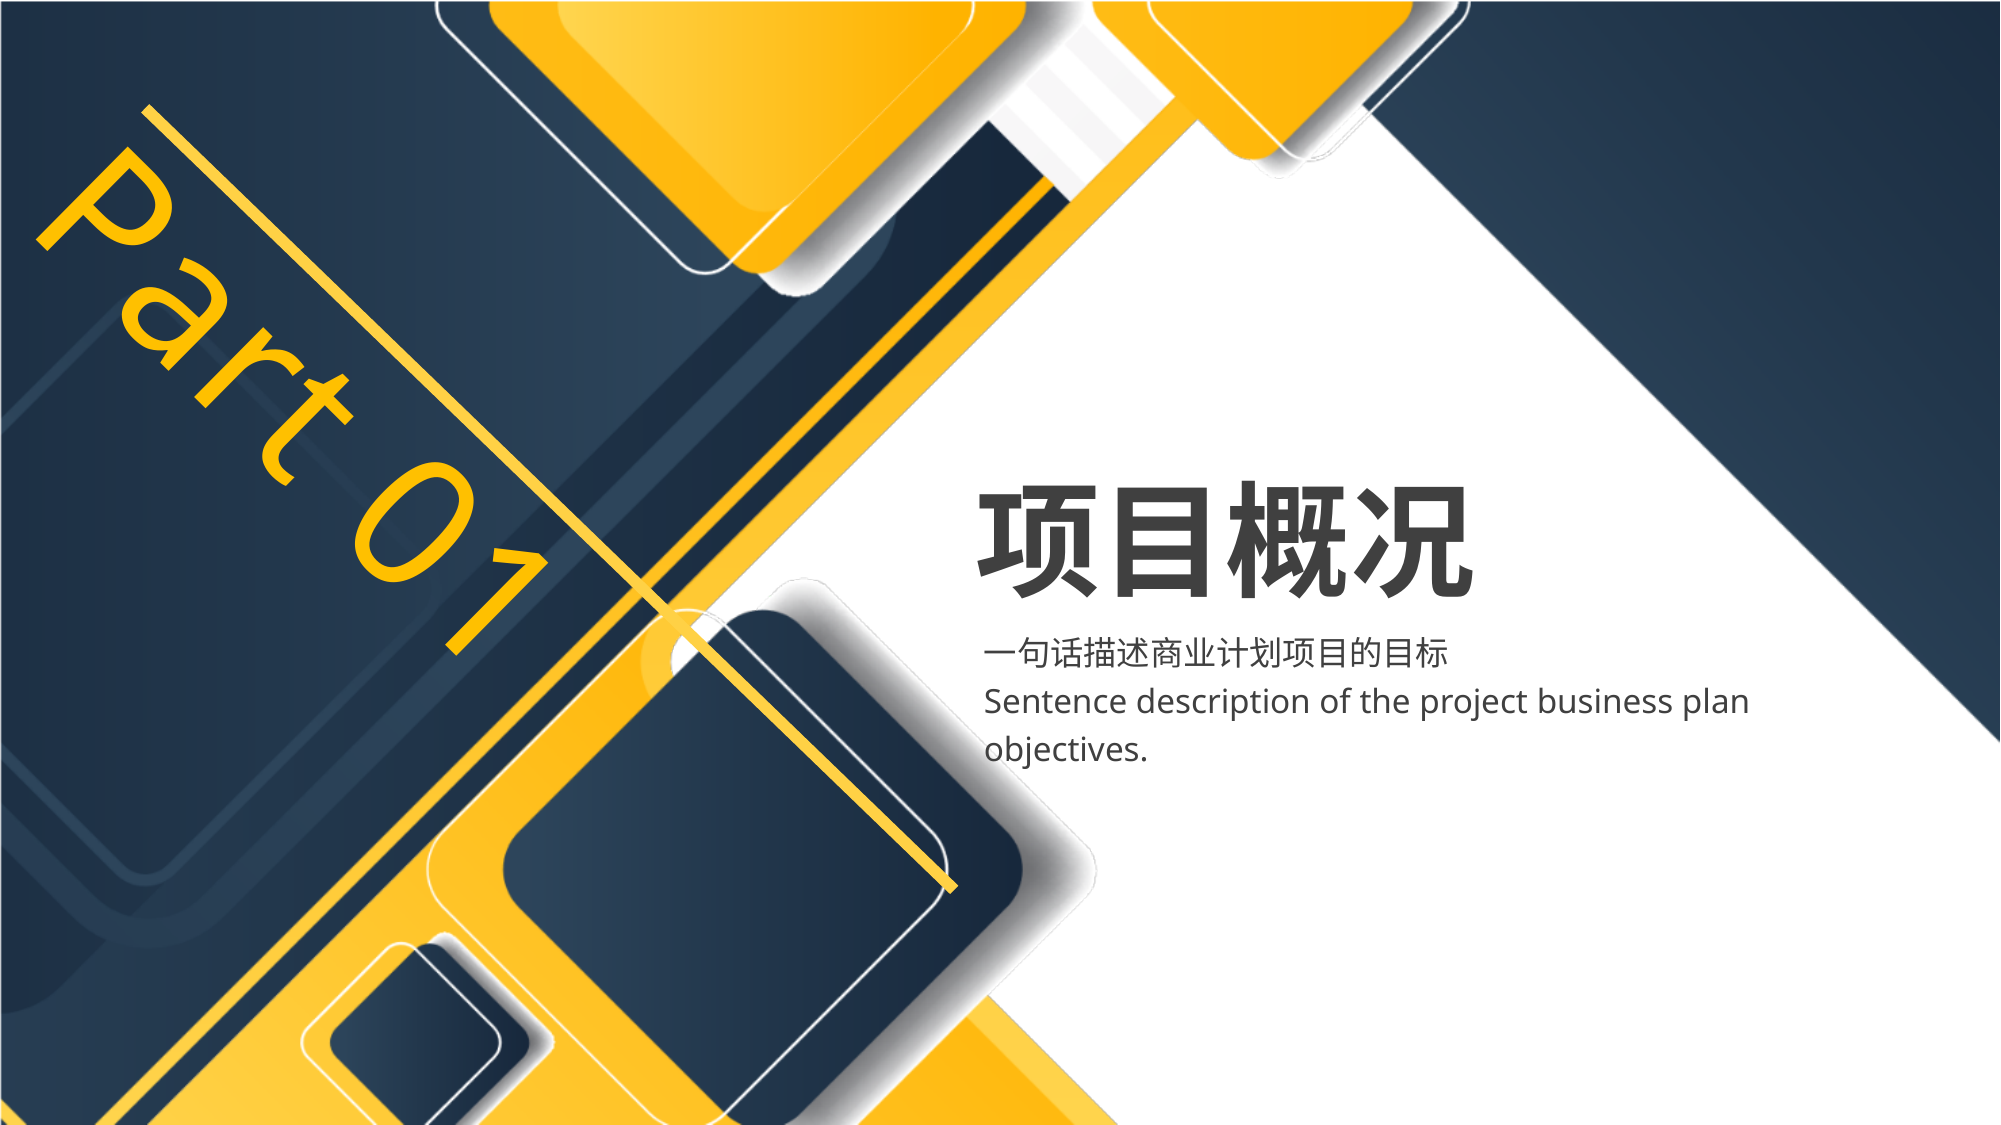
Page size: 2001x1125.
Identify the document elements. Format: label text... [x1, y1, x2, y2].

text_box Part 01 [0, 69, 437, 700]
picture [3, 0, 2000, 1125]
text_box [141, 104, 437, 399]
text_box 一句话描述商业计划项目的目标 Sentence description of the project business plan objectives. [1563, 624, 1815, 776]
